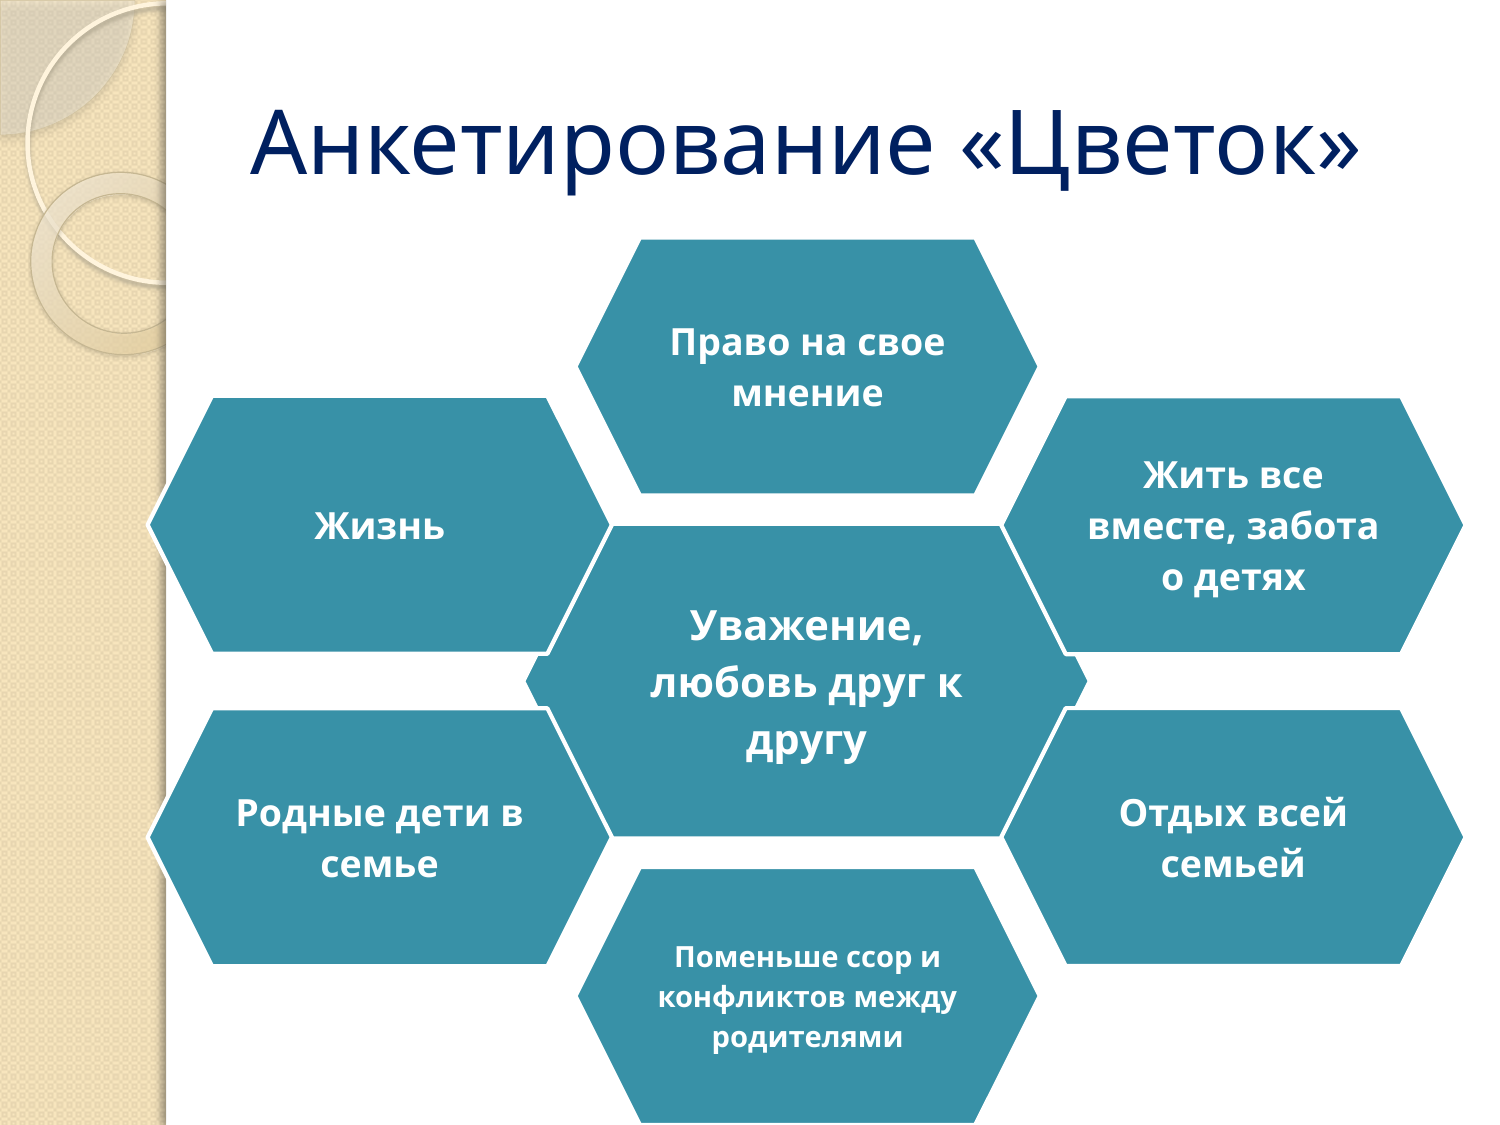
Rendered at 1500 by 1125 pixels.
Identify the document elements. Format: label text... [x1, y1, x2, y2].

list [147, 237, 1466, 1125]
title Анкетирование «Цветок» [235, 45, 1466, 233]
